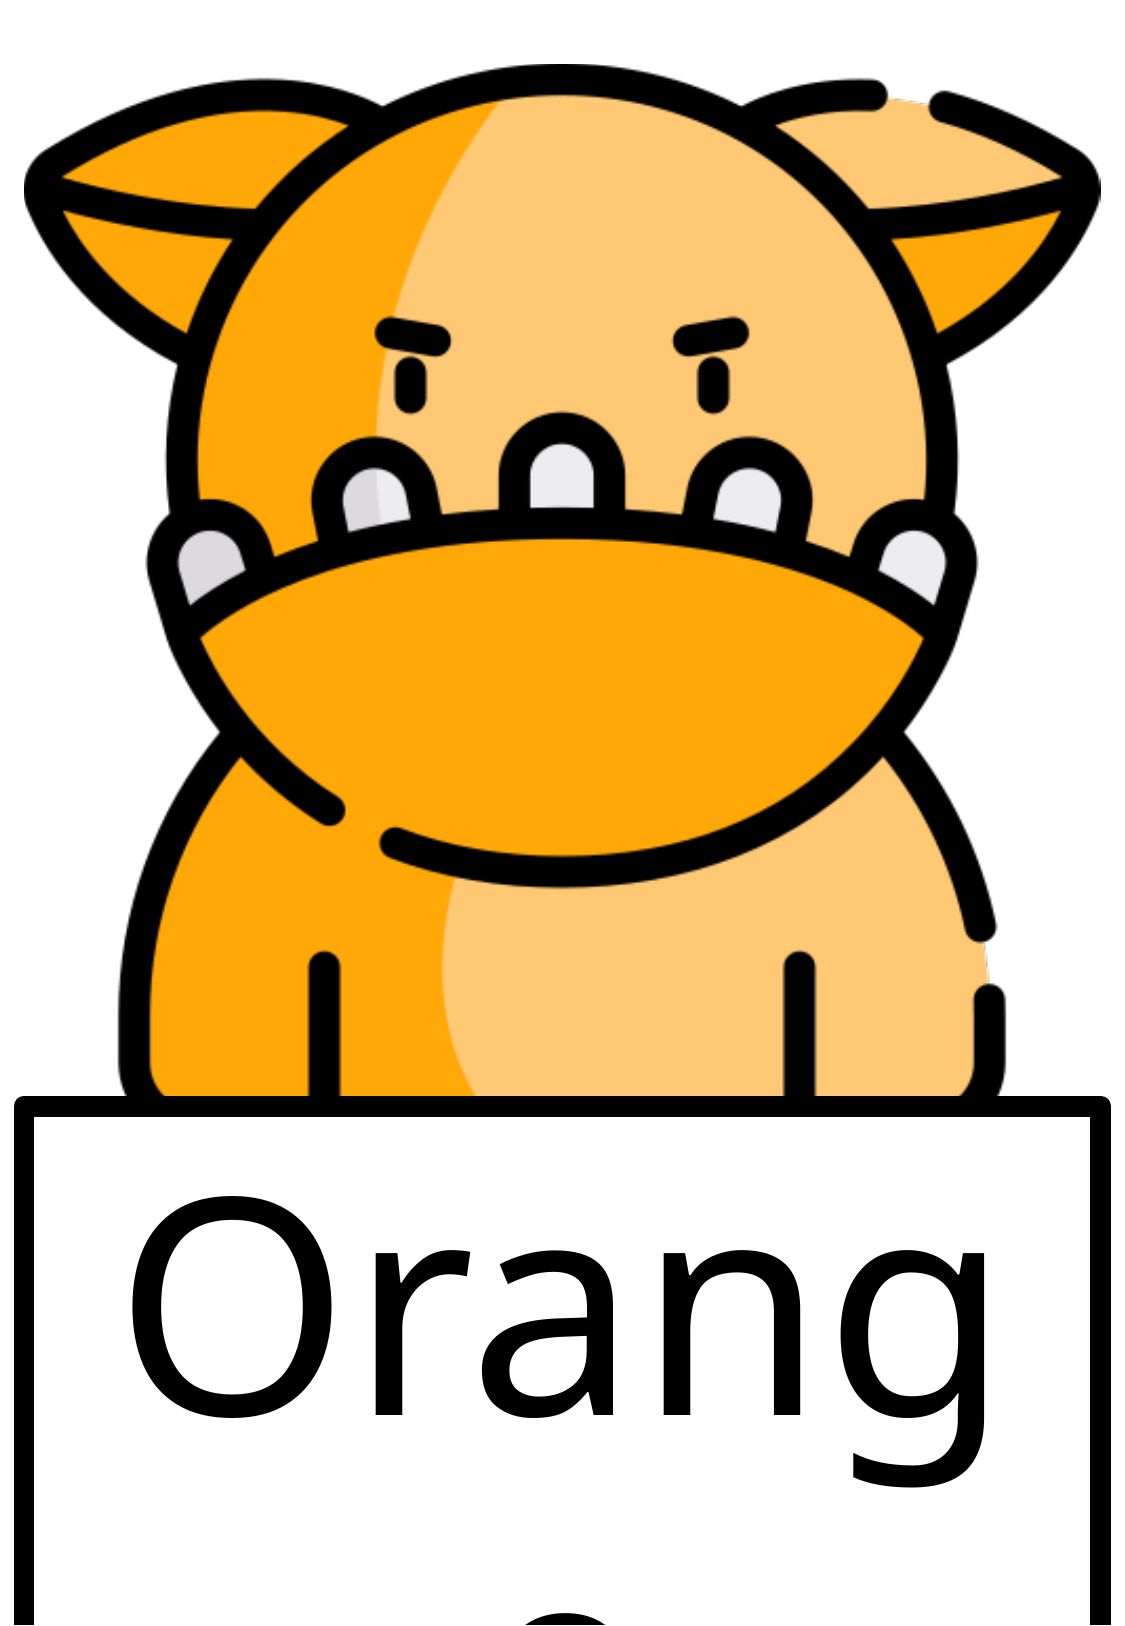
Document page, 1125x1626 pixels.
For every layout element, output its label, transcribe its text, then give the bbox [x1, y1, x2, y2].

text_box Orange [24, 1142, 1101, 1625]
picture [24, 64, 1101, 1142]
